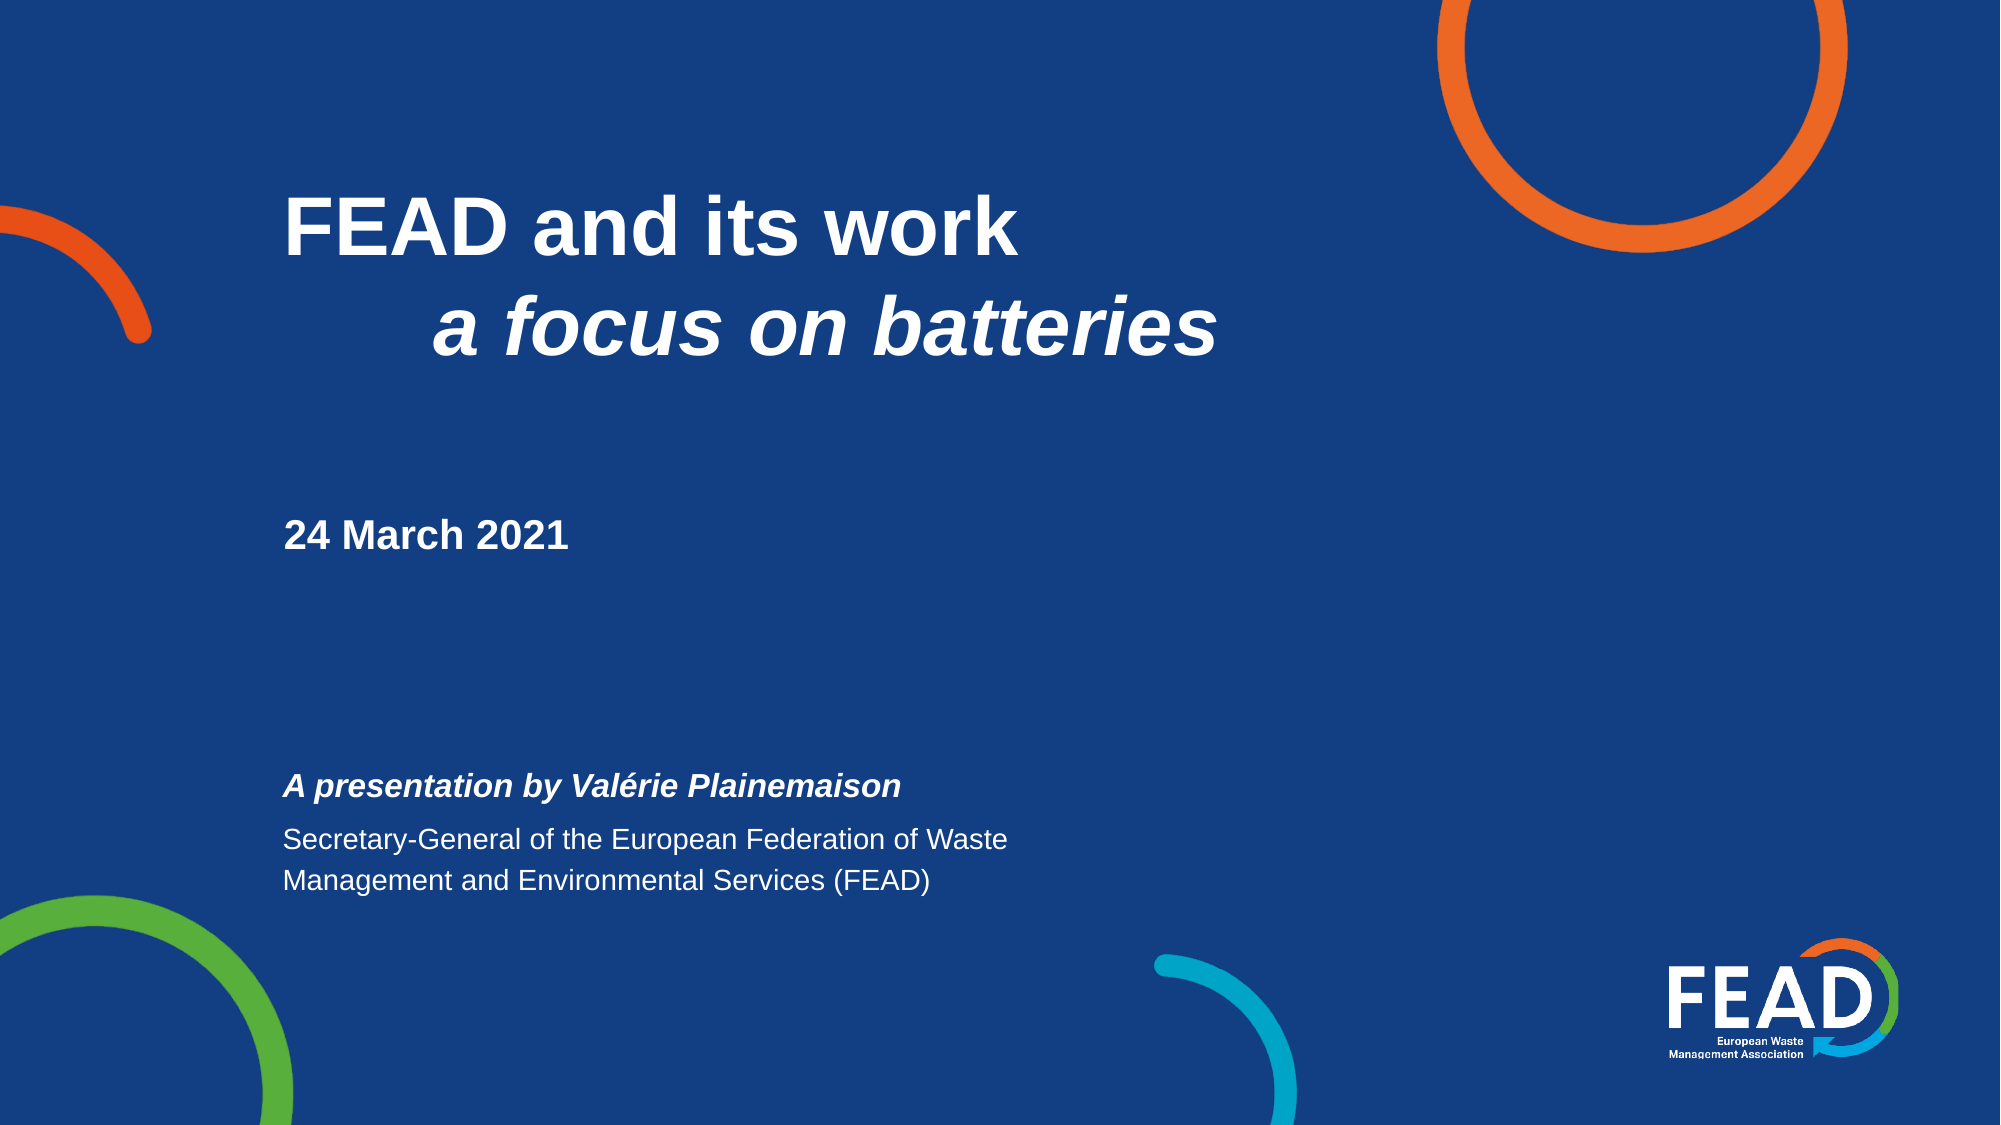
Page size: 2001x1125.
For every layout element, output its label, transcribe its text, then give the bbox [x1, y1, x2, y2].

picture [1156, 956, 1295, 1125]
picture [1669, 938, 1899, 1059]
picture [0, 887, 300, 1125]
picture [1094, 950, 1368, 1125]
text_box Secretary-General of the European Federation of Waste Management and Environmental Services (FEAD) [267, 813, 1268, 904]
text_box A presentation by Valérie Plainemaison [267, 756, 1268, 812]
picture [1426, 0, 1857, 262]
text_box 24 March 2021 [268, 500, 1269, 565]
text_box FEAD and its work a focus on batteries [268, 164, 1343, 380]
picture [0, 201, 154, 346]
